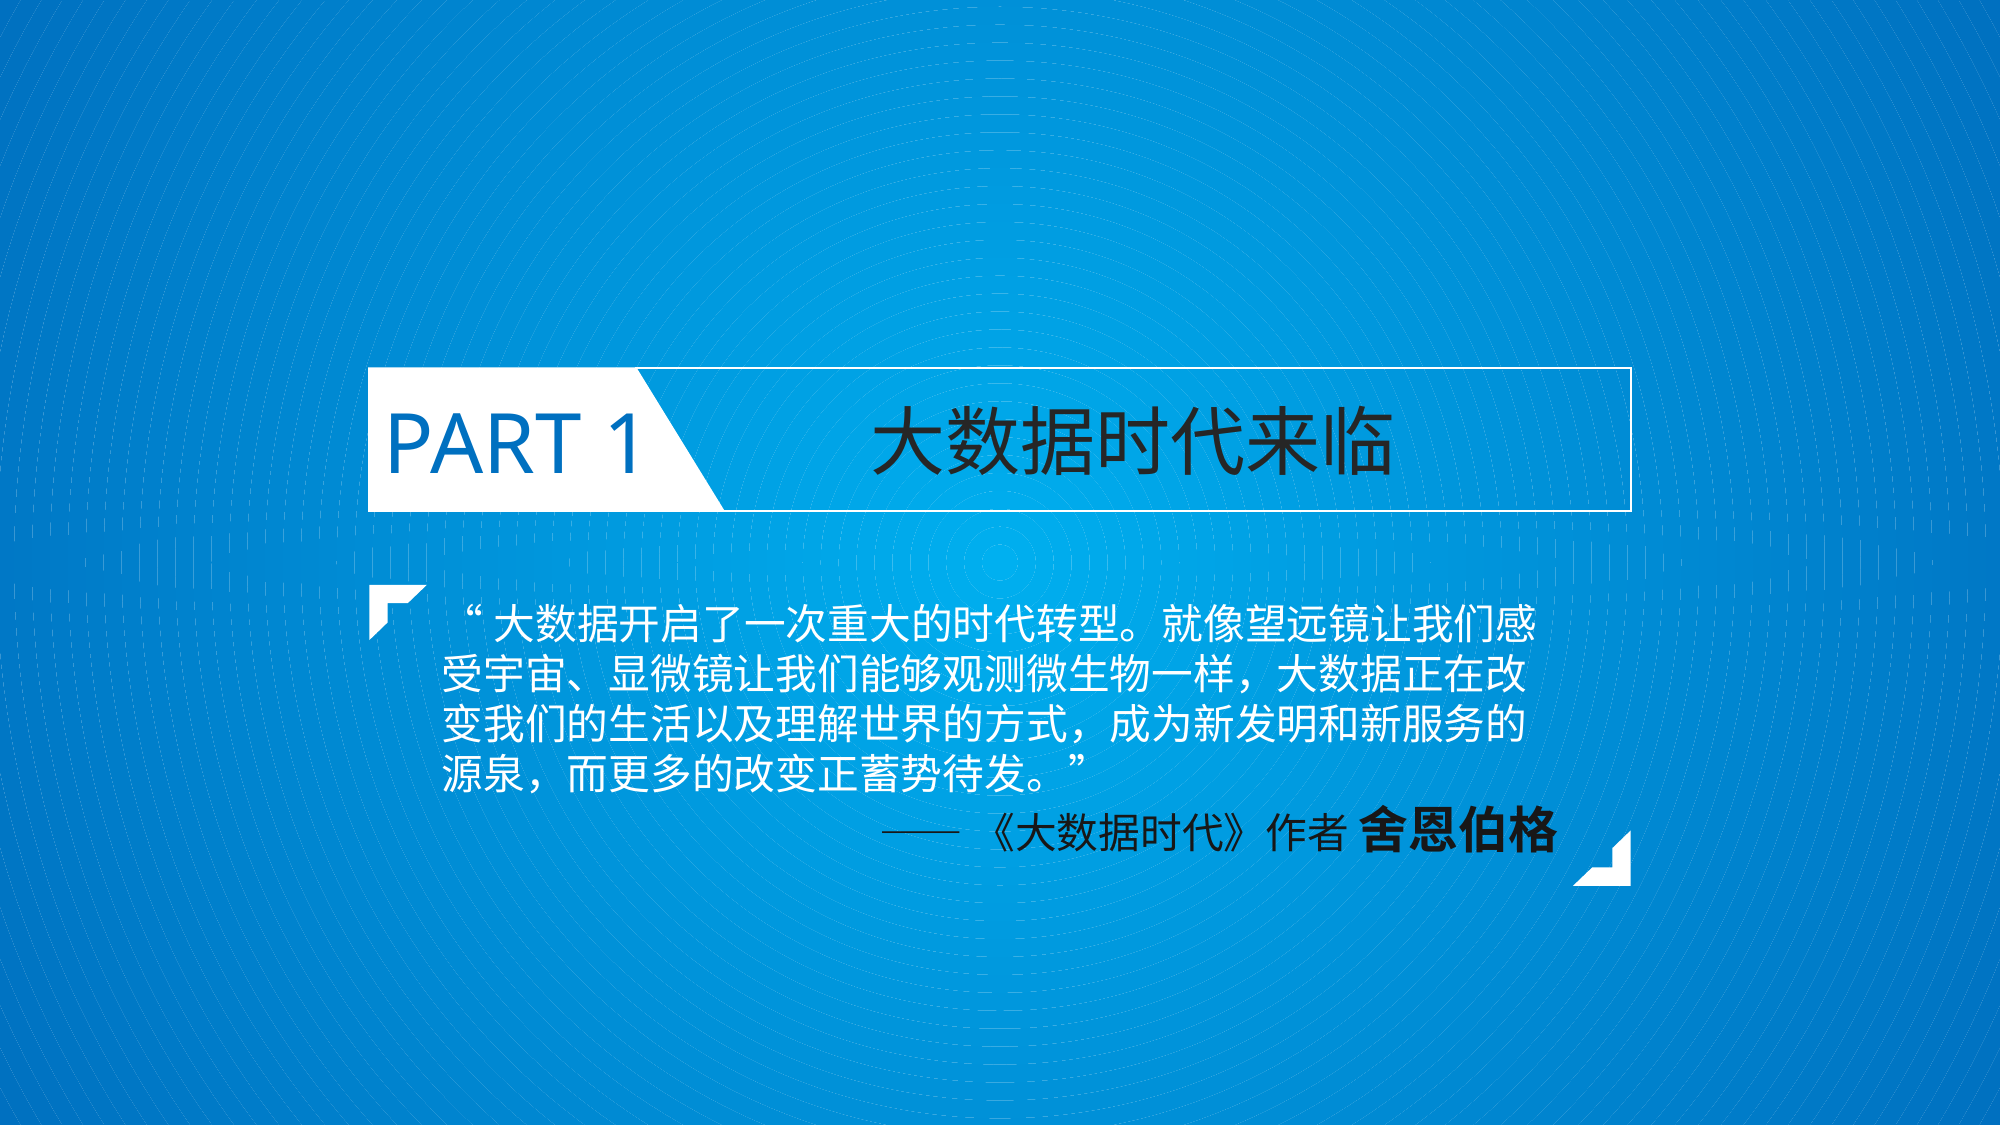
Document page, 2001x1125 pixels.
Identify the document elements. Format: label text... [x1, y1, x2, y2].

text_box “大数据开启了一次重大的时代转型。就像望远镜让我们感受宇宙、显微镜让我们能够观测微生物一样，大数据正在改变我们的生活以及理解世界的方式，成为新发明和新服务的源泉，而更多的改变正蓄势待发。” ——《大数据时代》作者 舍恩伯格 [426, 590, 1573, 866]
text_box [369, 368, 1631, 511]
text_box [1570, 828, 1632, 887]
text_box [368, 583, 430, 643]
